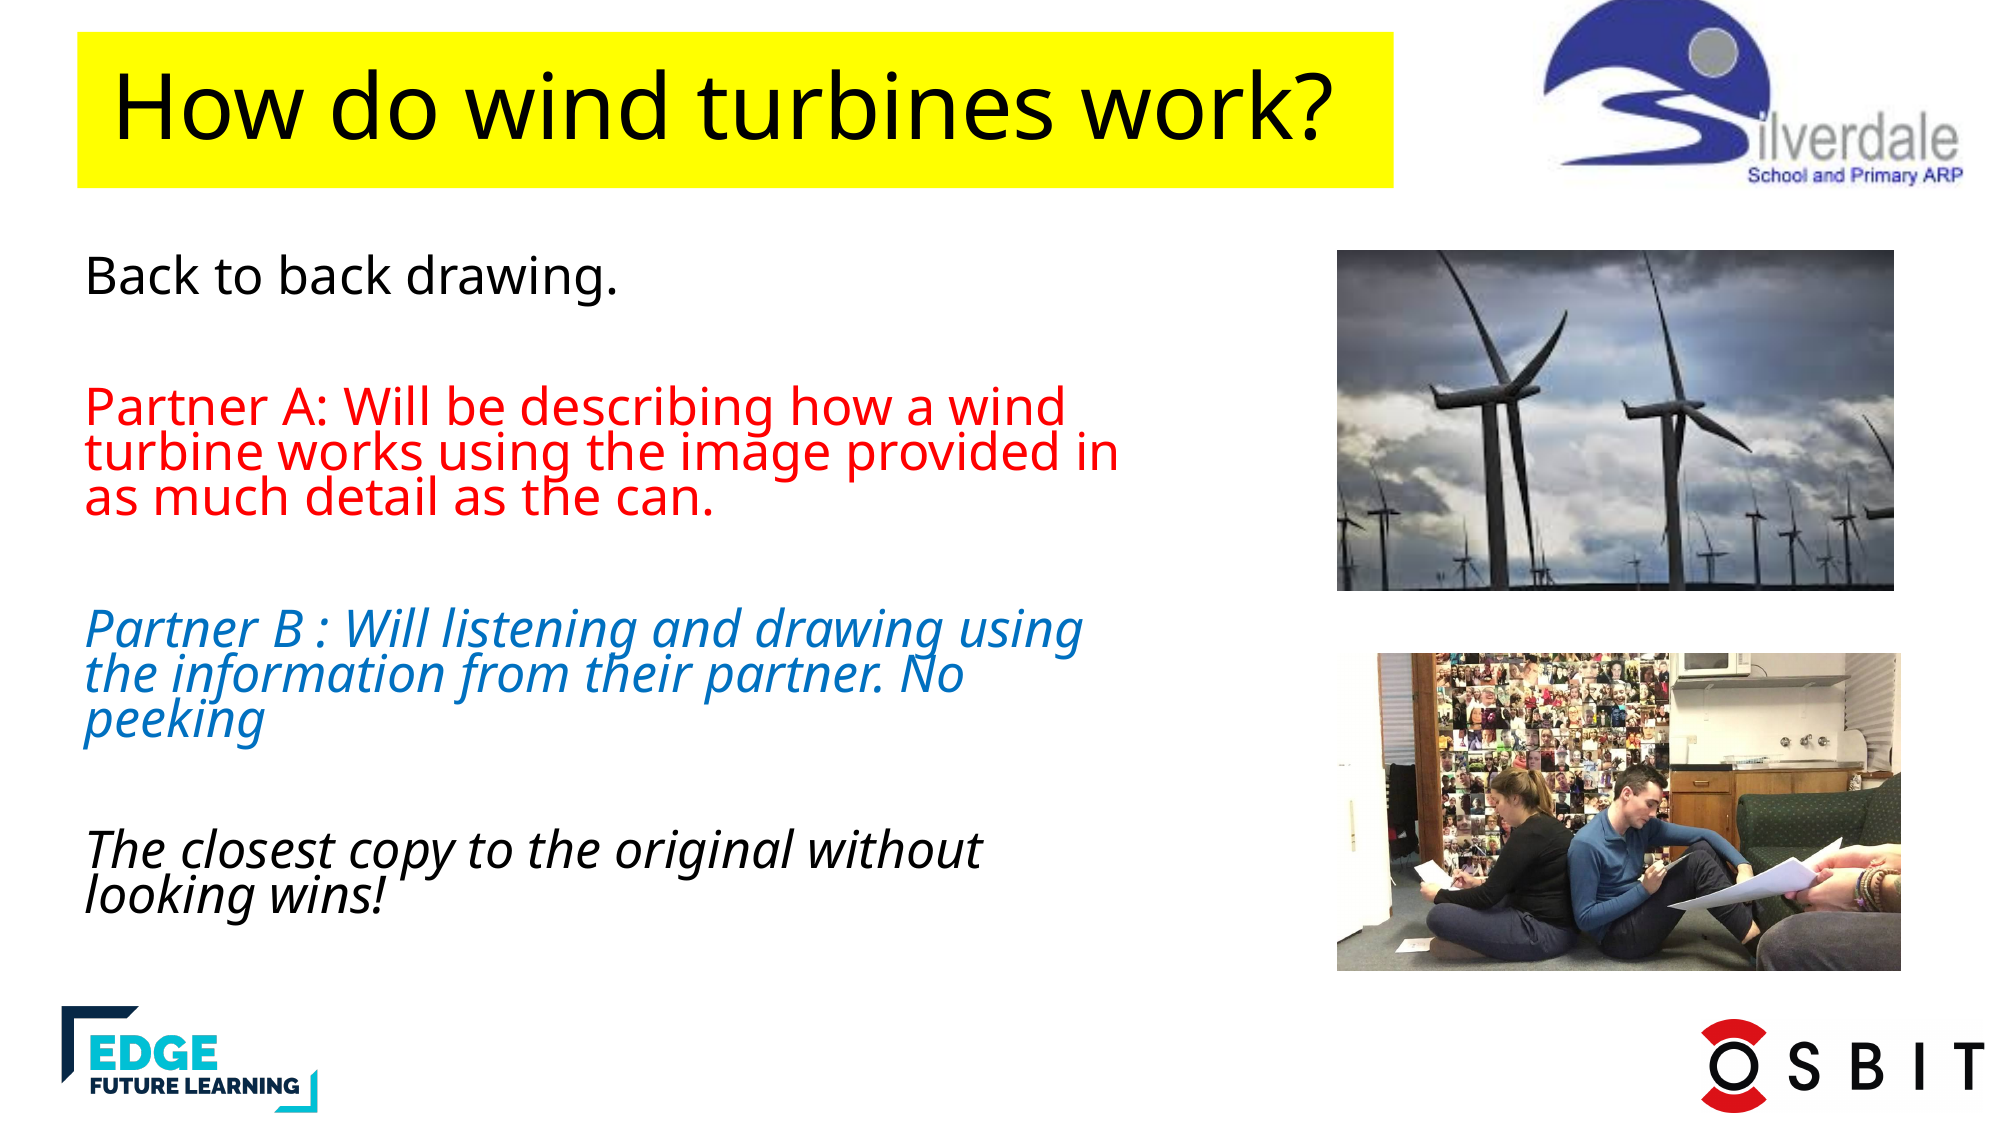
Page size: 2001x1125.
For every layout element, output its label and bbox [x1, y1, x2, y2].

picture [20, 958, 330, 1125]
text_box [0, 0, 2000, 1125]
